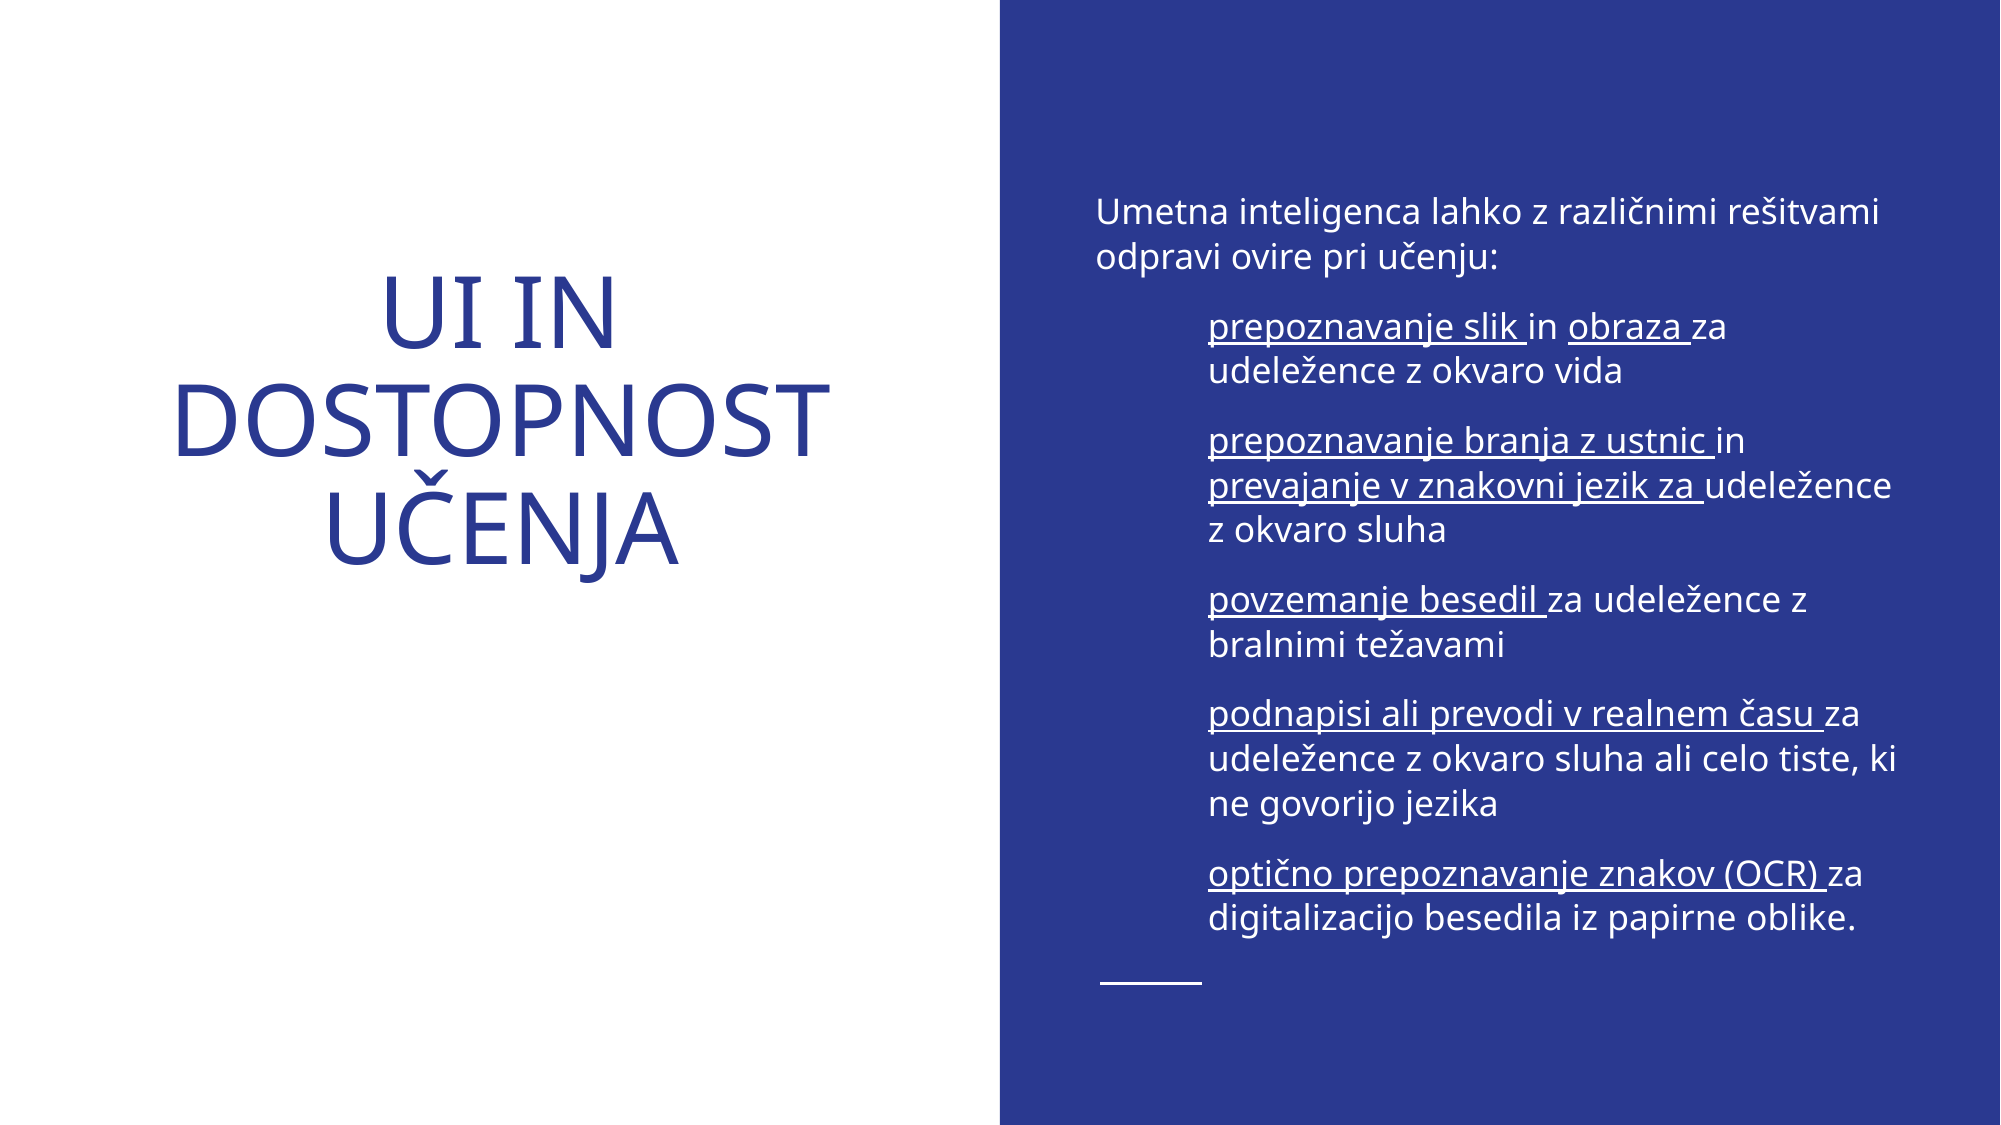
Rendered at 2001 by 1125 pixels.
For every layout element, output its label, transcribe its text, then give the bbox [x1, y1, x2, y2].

title UI IN DOSTOPNOST UČENJA [58, 251, 943, 594]
list Umetna inteligenca lahko z različnimi rešitvami odpravi ovire pri učenju: prepoznavanje slik in obraza za udeležence z okvaro vida prepoznavanje branja z ustnic in prevajanje v znakovni jezik za udeležence z okvaro sluha povzemanje besedil za udeležence z bralnimi težavami podnapisi ali prevodi v realnem času za udeležence z okvaro sluha ali celo tiste, ki ne govorijo jezika optično prepoznavanje znakov (OCR) za digitalizacijo besedila iz papirne oblike. [1080, 158, 1920, 967]
